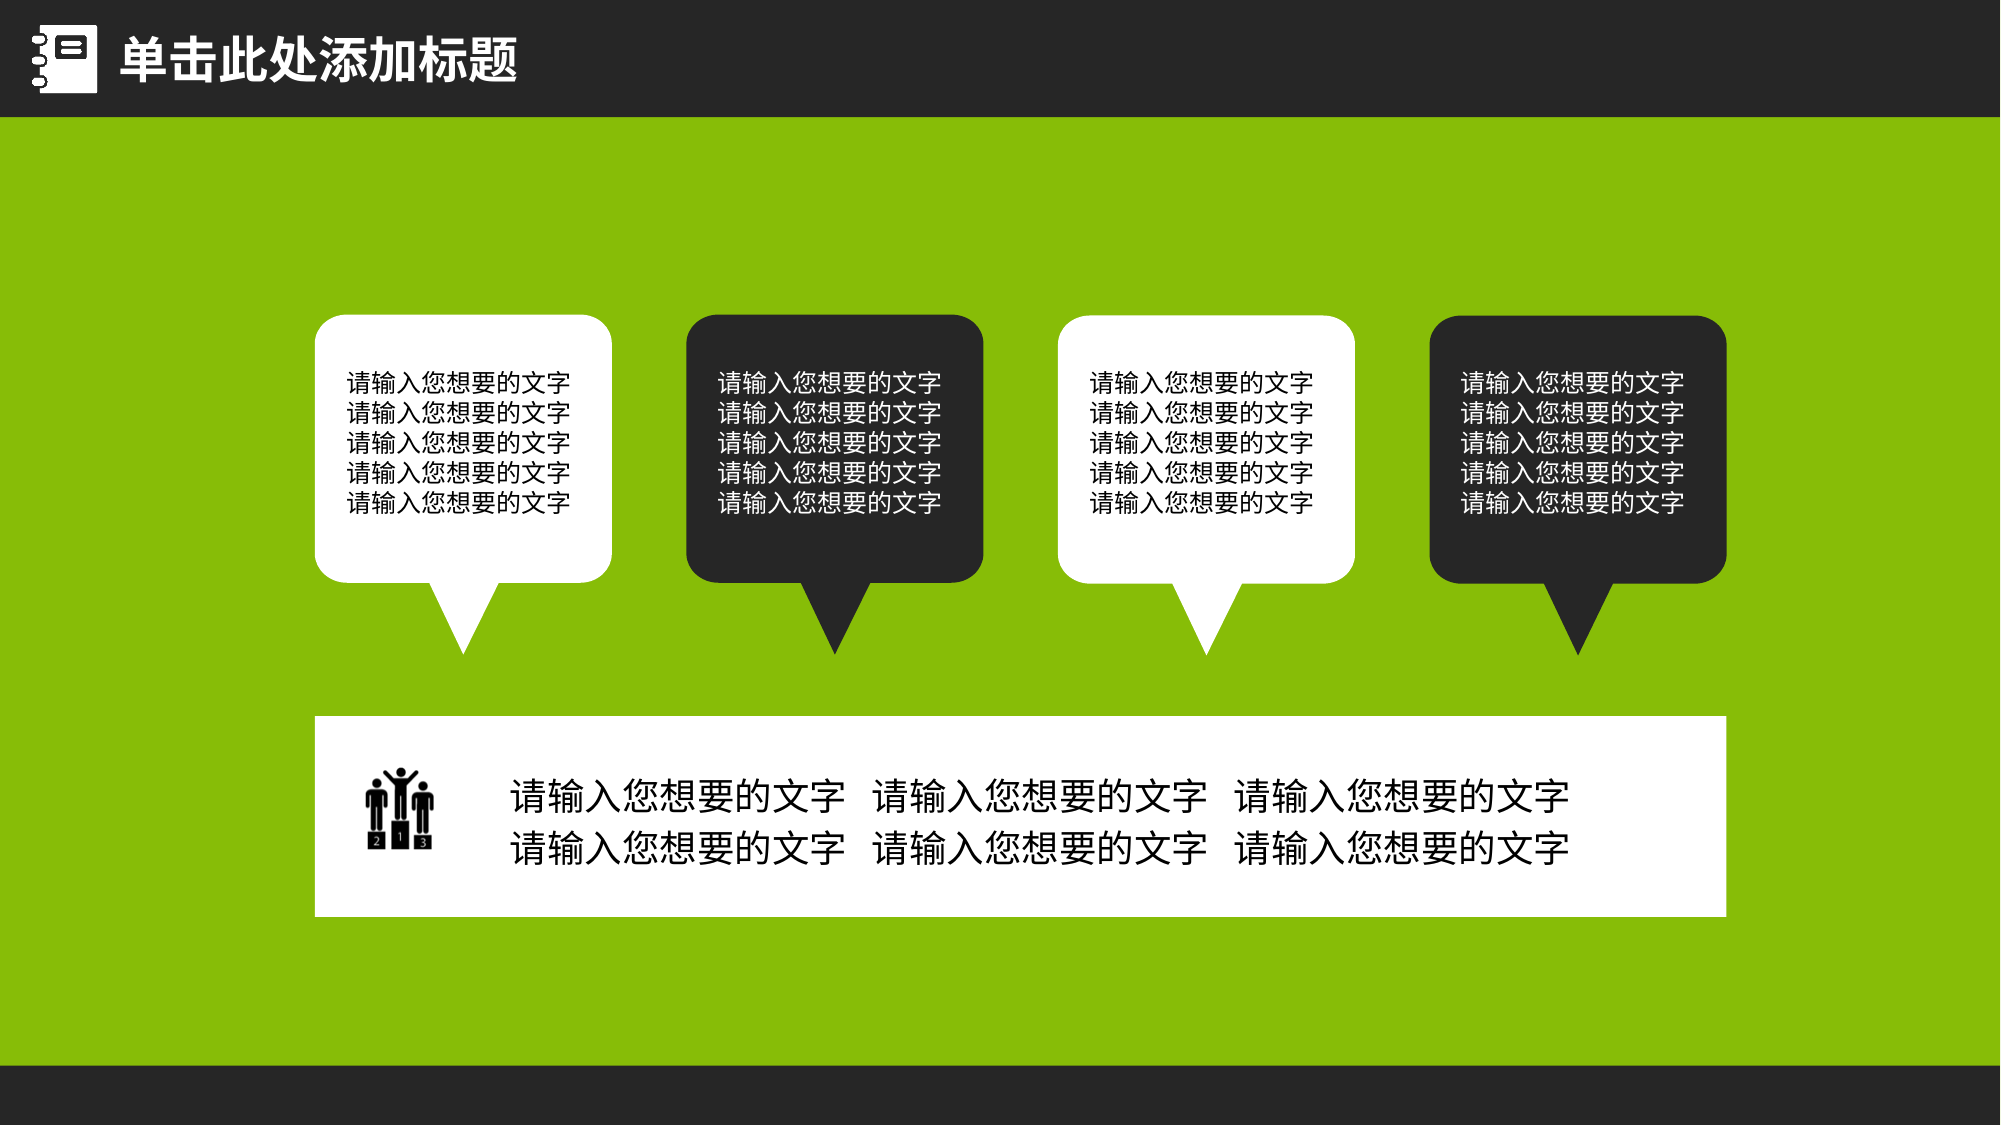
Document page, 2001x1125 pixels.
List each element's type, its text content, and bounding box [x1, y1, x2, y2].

picture [0, 0, 2001, 1125]
text_box [0, 0, 2000, 118]
text_box 单击此处添加标题 [104, 21, 542, 97]
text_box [314, 314, 1727, 917]
text_box [0, 1065, 2000, 1125]
picture [27, 20, 104, 98]
